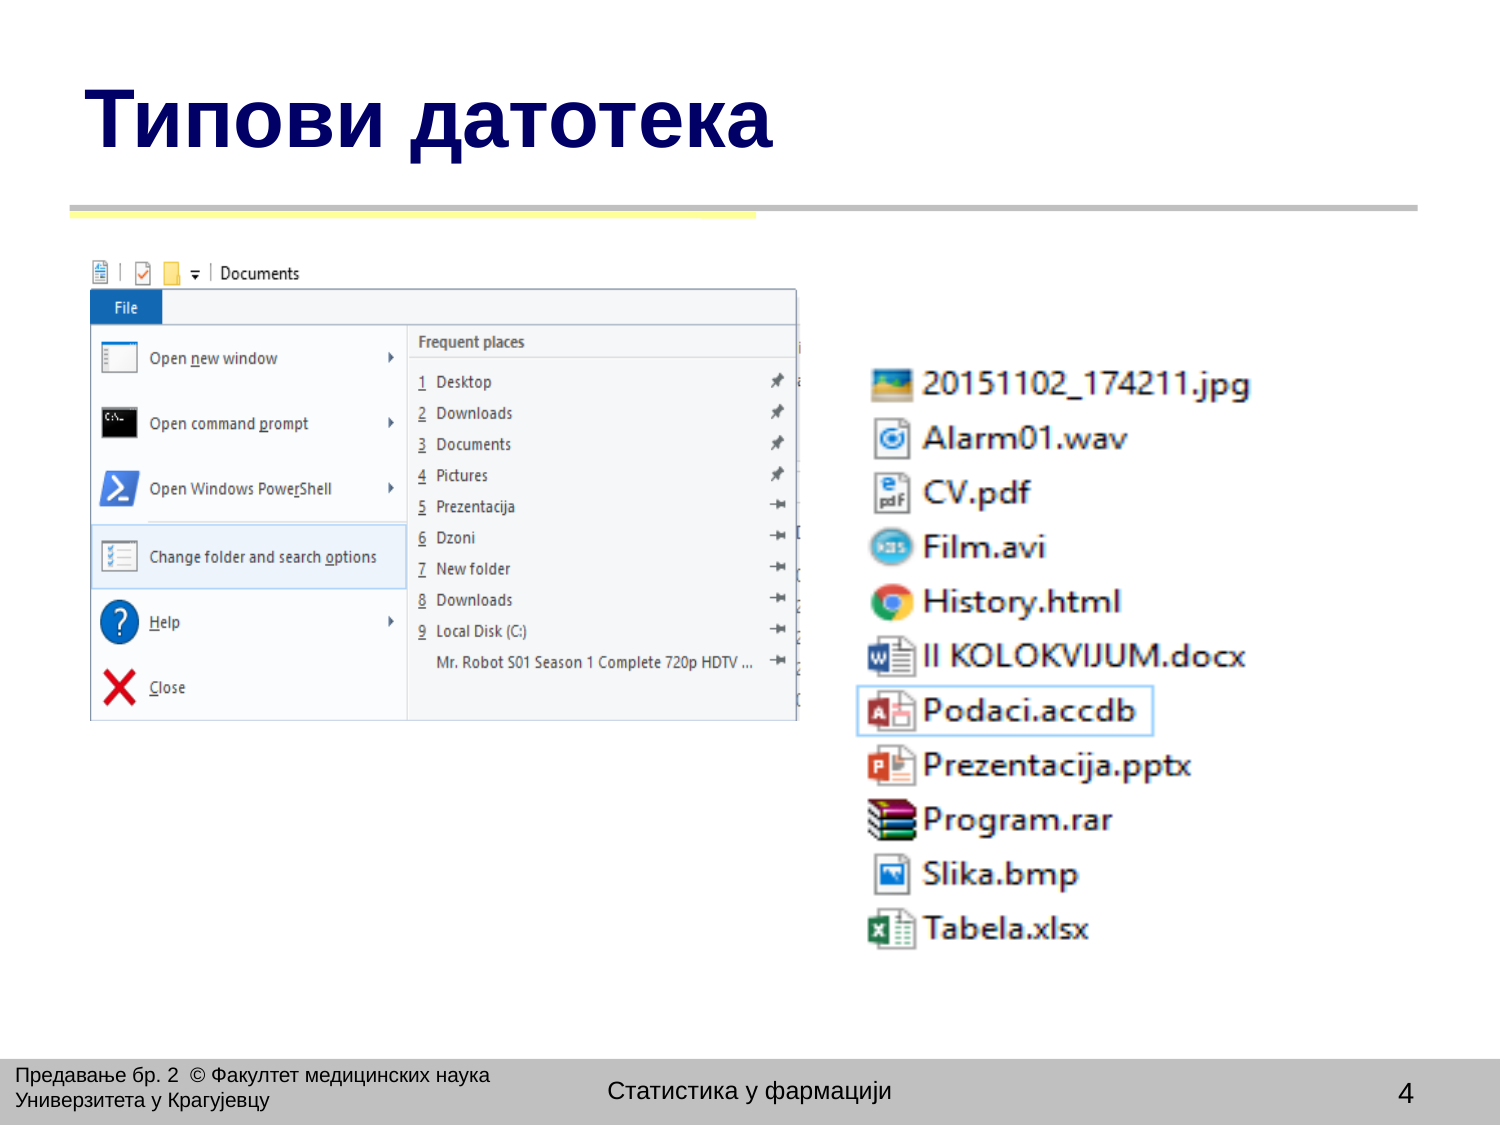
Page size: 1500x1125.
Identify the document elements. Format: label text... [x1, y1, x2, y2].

footer Статистика у фармацији [512, 1066, 988, 1125]
picture [89, 255, 801, 721]
picture [838, 345, 1301, 972]
title Типови датотека [69, 19, 1426, 208]
slide_number 4 [1079, 1066, 1430, 1125]
slide_number Предавање бр. 2 © Факултет медицинских наука Универзитета у Крагујевцу [0, 1053, 602, 1108]
